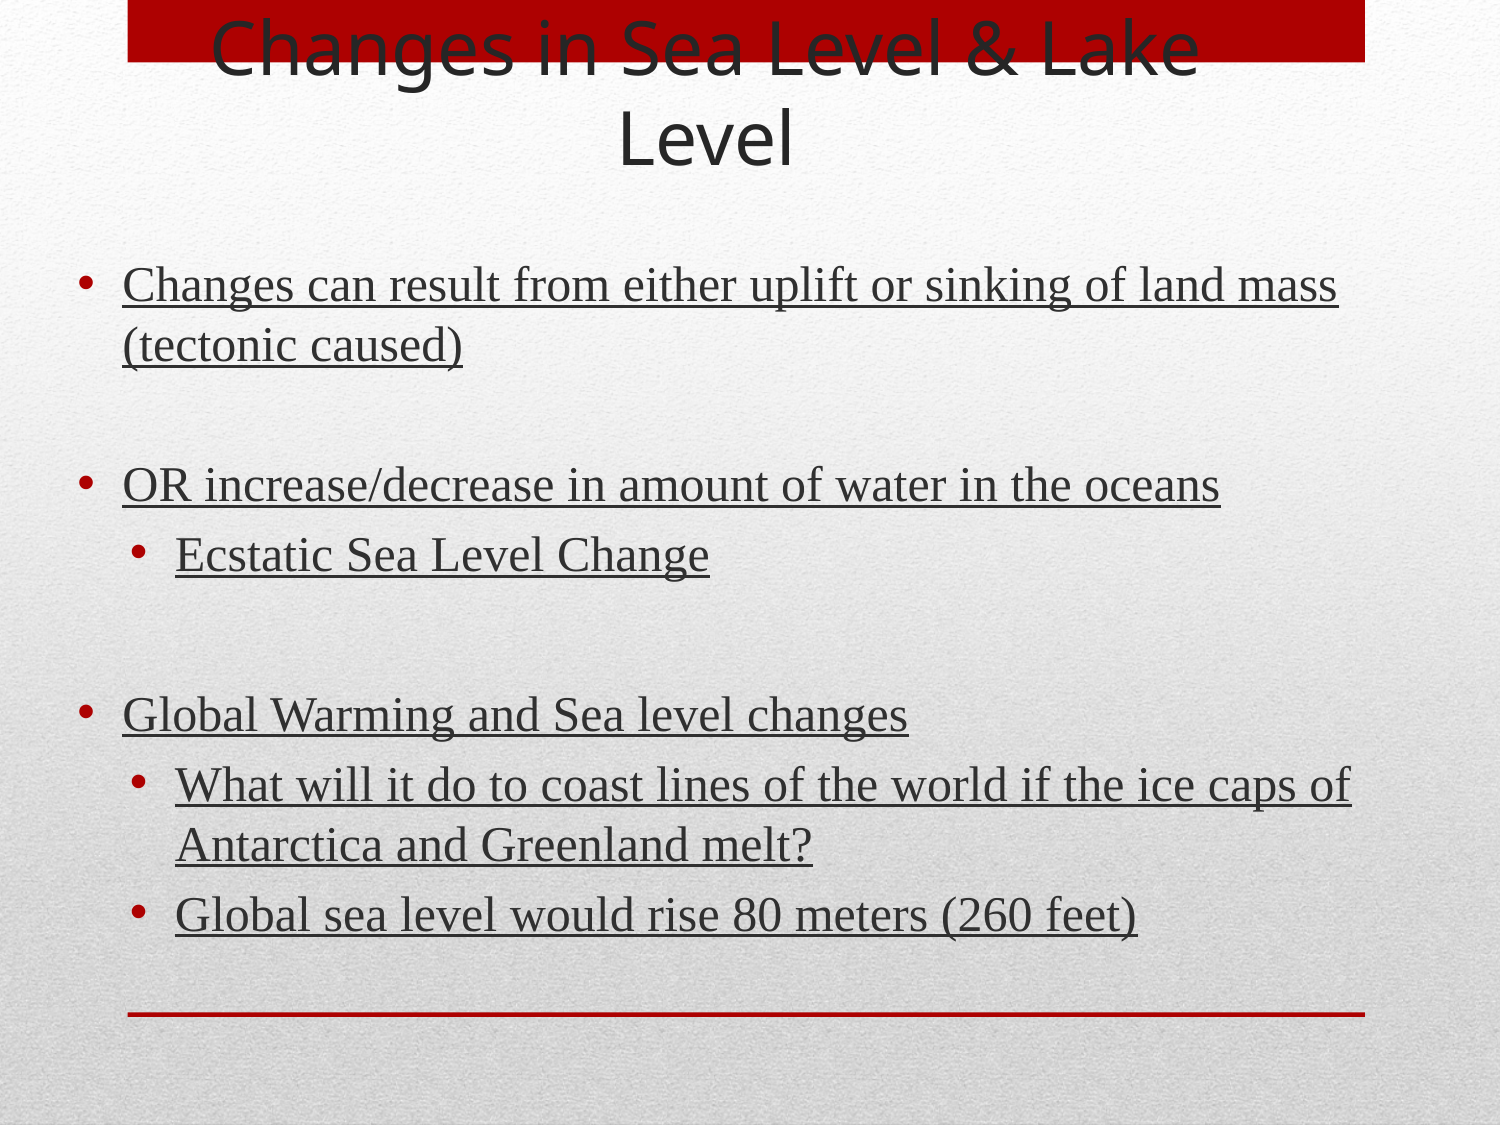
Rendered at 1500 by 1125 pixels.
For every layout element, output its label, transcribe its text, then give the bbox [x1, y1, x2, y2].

list Changes can result from either uplift or sinking of land mass (tectonic caused) OR increase/decrease in amount of water in the oceans Ecstatic Sea Level Change Global Warming and Sea level changes What will it do to coast lines of the world if the ice caps of Antarctica and Greenland melt? Global sea level would rise 80 meters (260 feet) [62, 224, 1400, 969]
title Changes in Sea Level & Lake Level [99, 0, 1313, 188]
